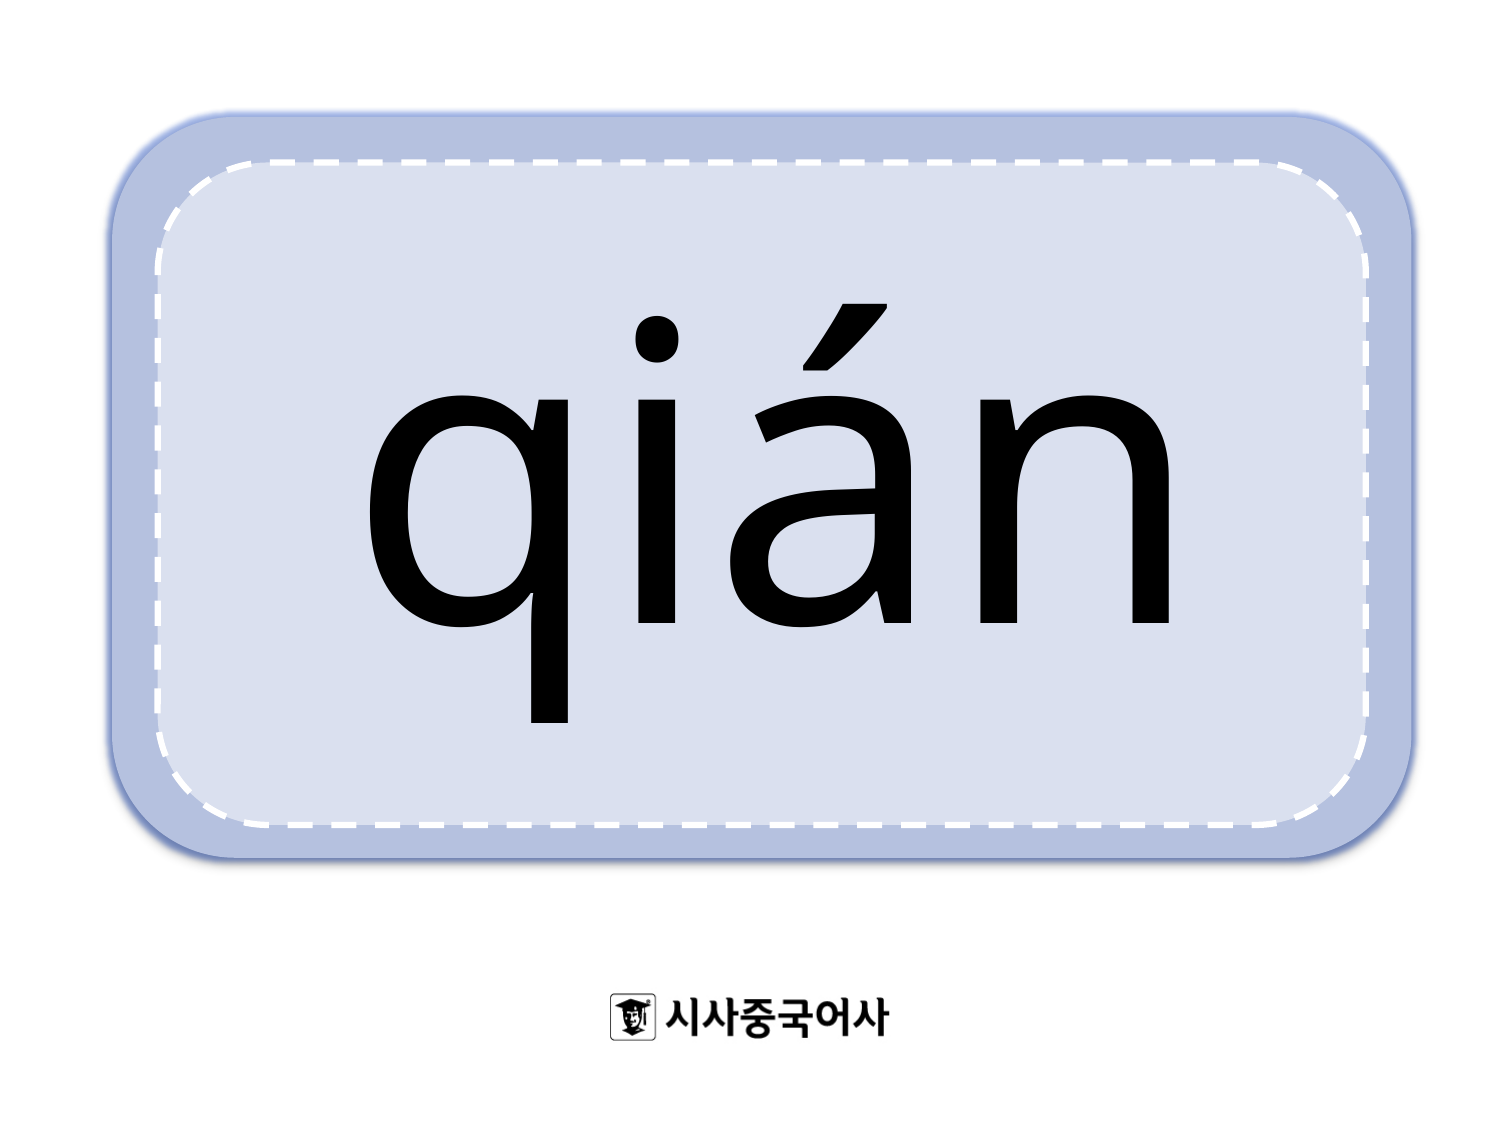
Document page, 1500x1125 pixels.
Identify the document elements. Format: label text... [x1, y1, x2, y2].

text_box qián [171, 125, 1380, 788]
picture [602, 987, 898, 1047]
